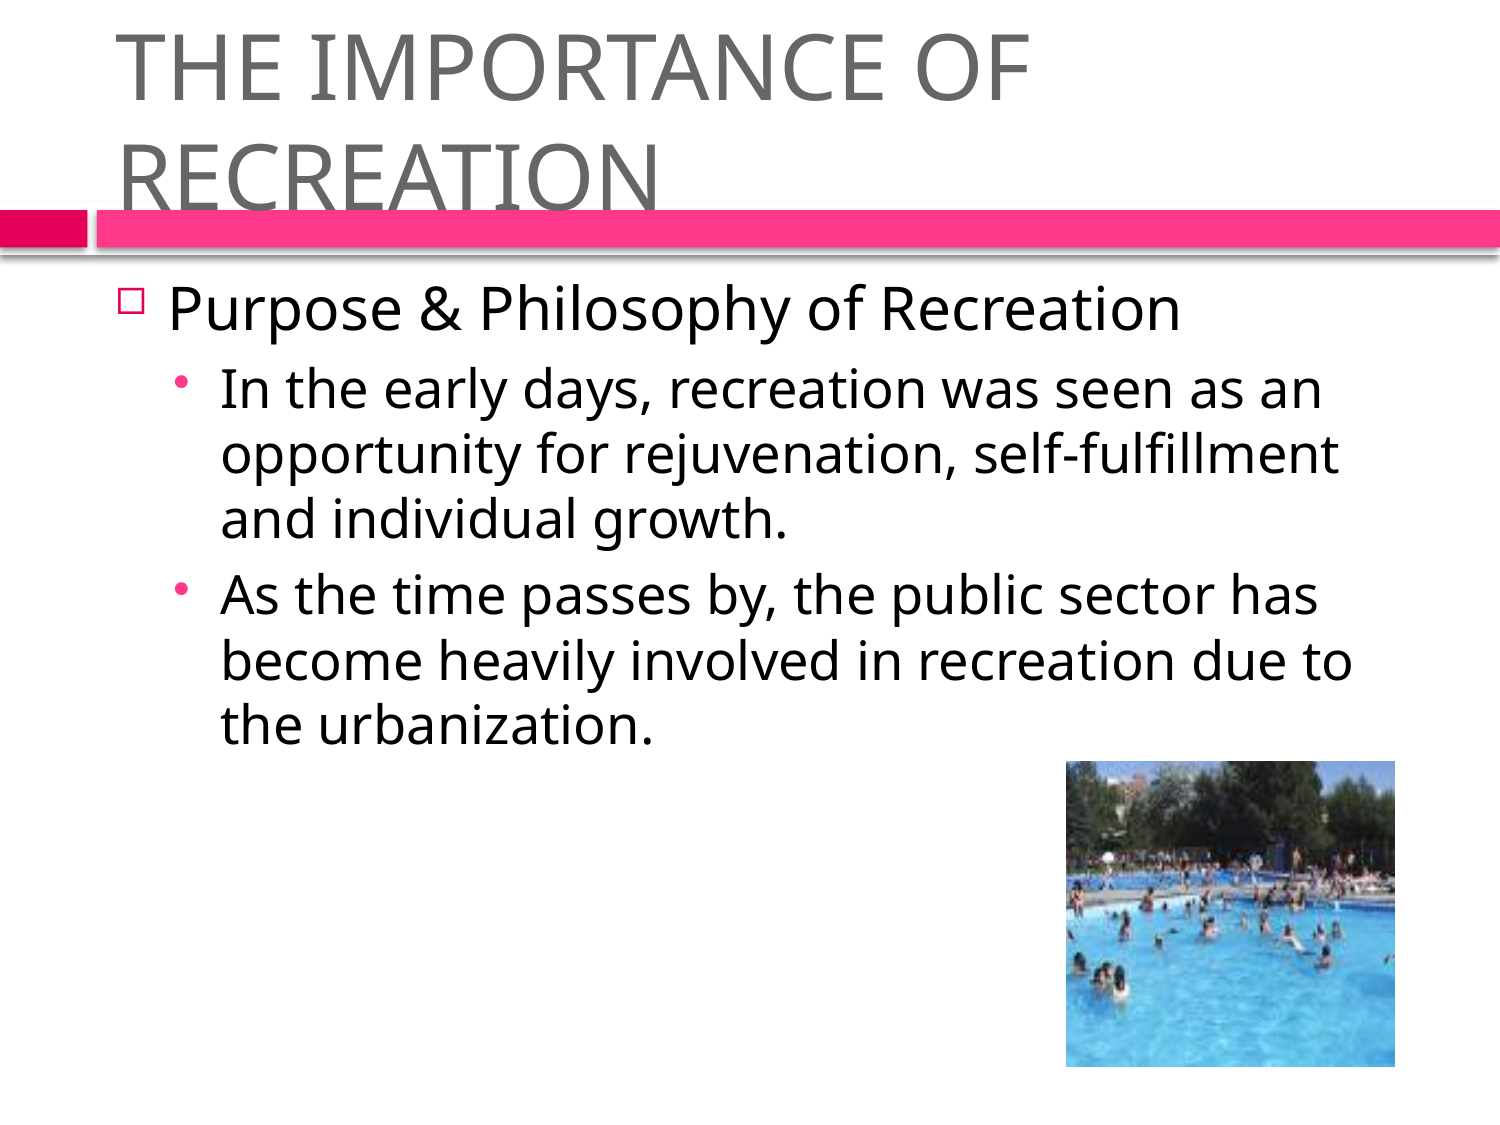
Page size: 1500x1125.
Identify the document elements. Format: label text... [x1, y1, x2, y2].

title THE IMPORTANCE OF RECREATION [100, 37, 1438, 200]
picture [1066, 761, 1395, 1067]
list Purpose & Philosophy of Recreation In the early days, recreation was seen as an opportunity for rejuvenation, self-fulfillment and individual growth. As the time passes by, the public sector has become heavily involved in recreation due to the urbanization. [100, 262, 1438, 1000]
